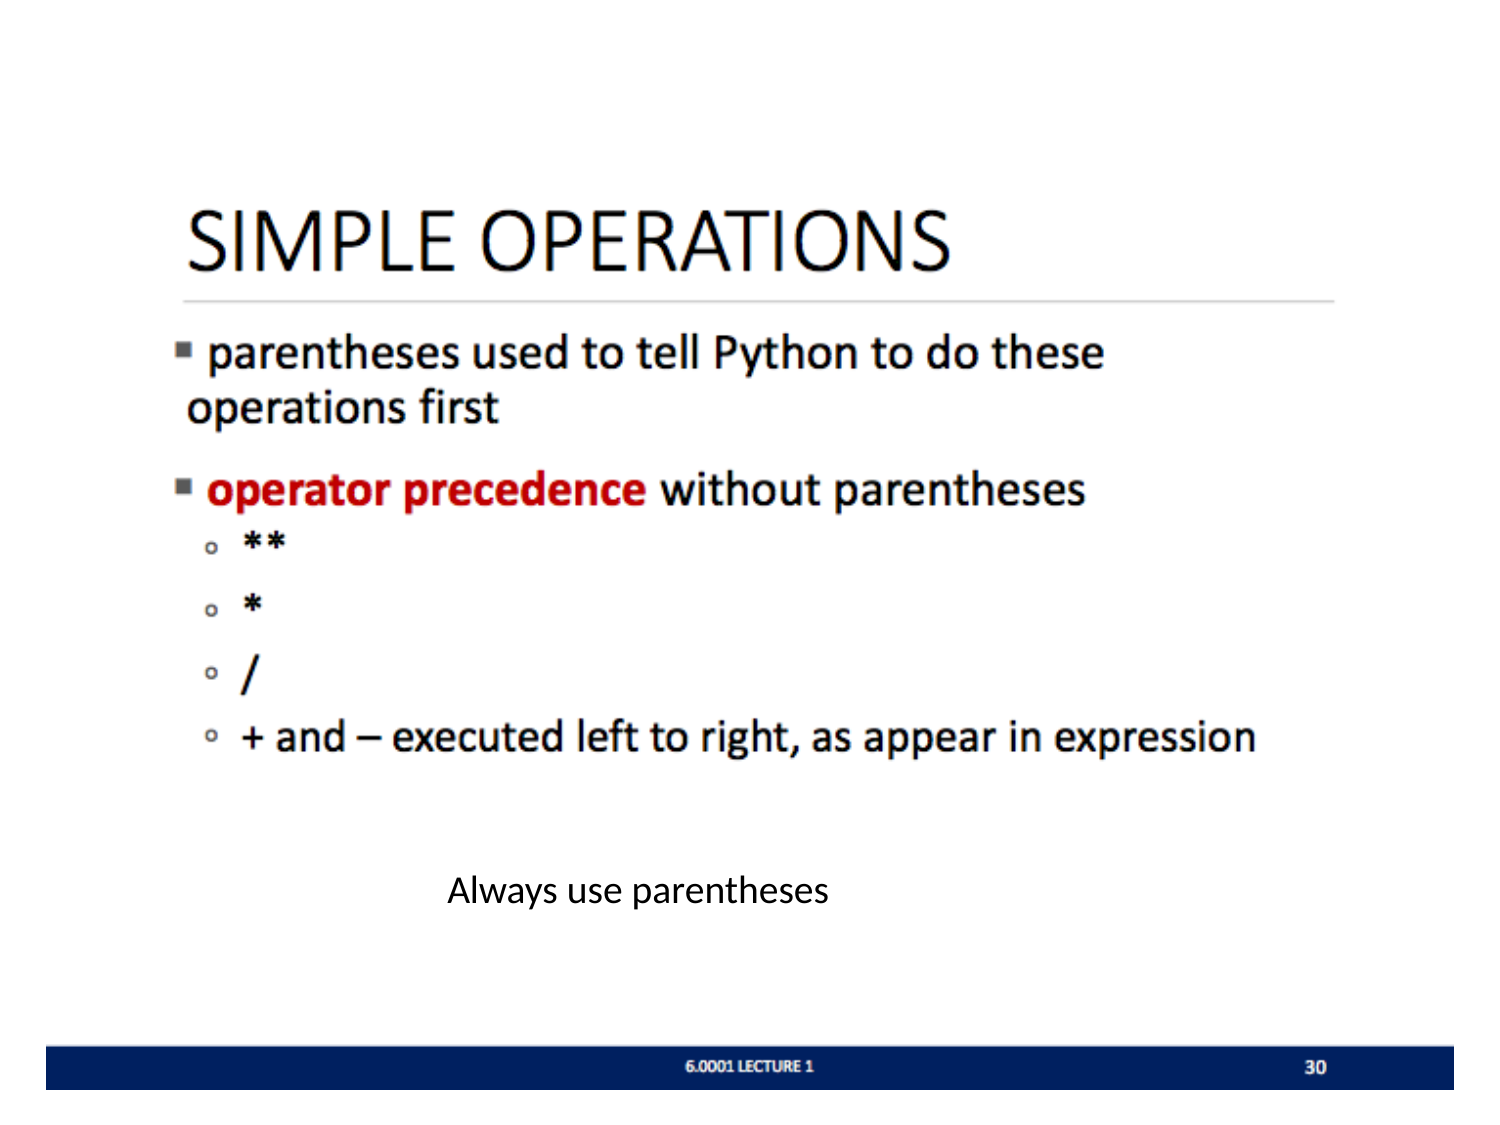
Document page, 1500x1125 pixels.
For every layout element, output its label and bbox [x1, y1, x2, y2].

picture [46, 34, 1454, 1091]
